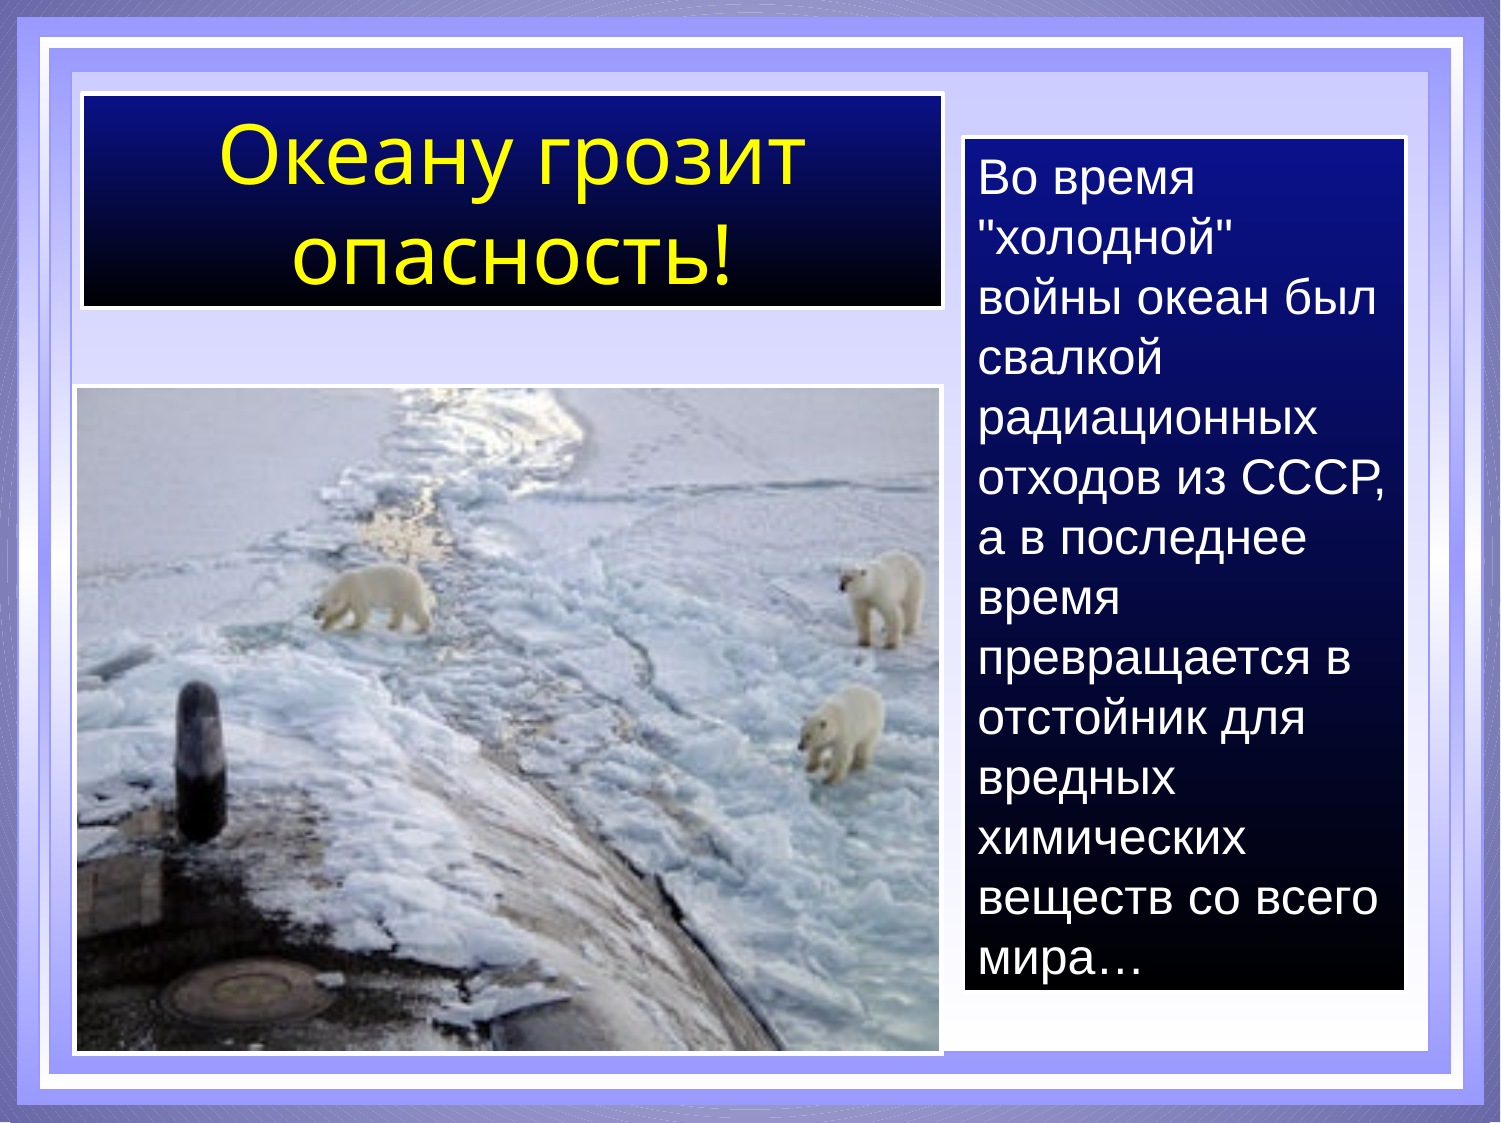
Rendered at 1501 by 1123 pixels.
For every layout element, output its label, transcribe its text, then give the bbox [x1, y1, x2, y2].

text_box Океану грозит опасность! [82, 93, 944, 309]
text_box Во время "холодной" войны океан был свалкой радиационных отходов из СССР, а в последнее время превращается в отстойник для вредных химических веществ со всего мира… [962, 136, 1407, 992]
picture [76, 388, 940, 1052]
